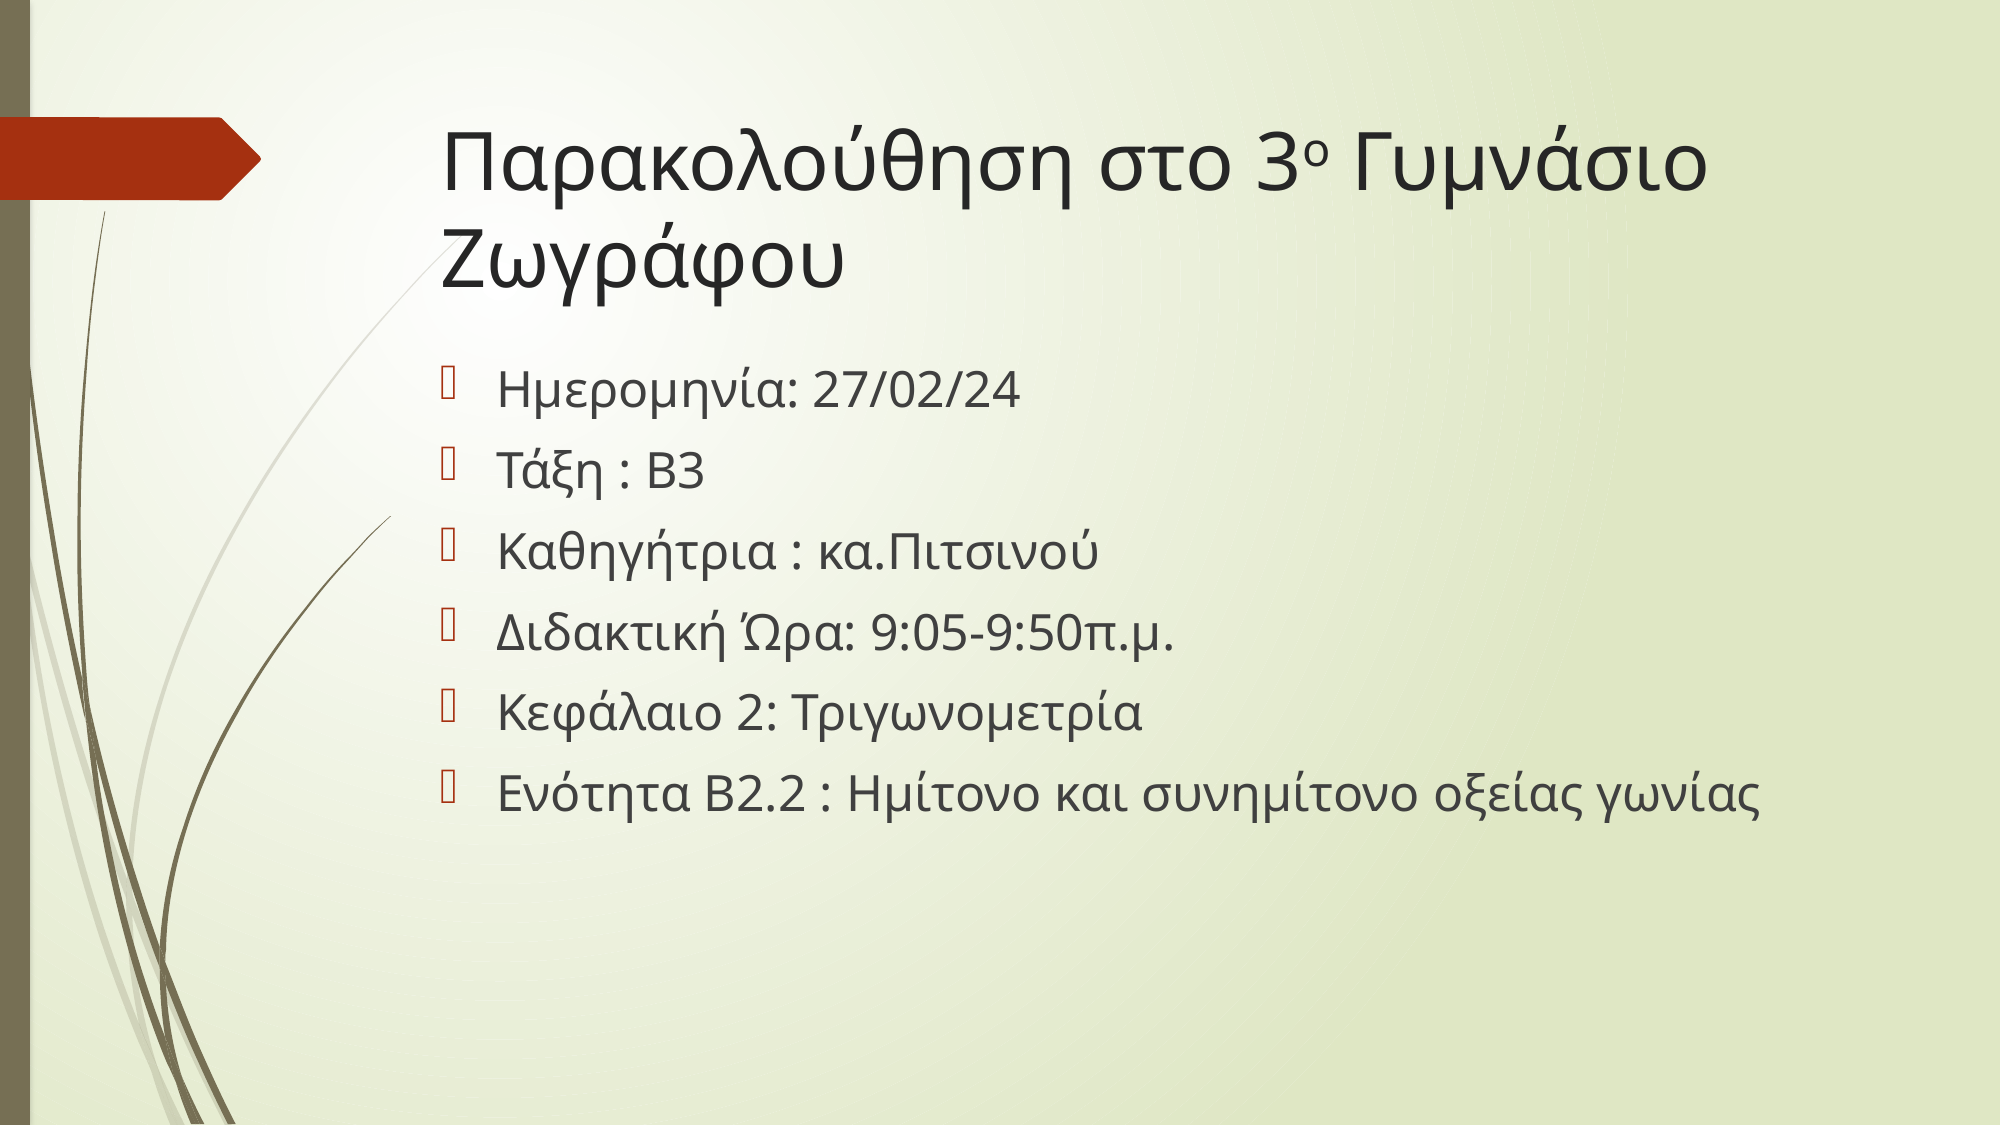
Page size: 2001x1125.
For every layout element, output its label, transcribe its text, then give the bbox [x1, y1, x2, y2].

title Παρακολούθηση στο 3ο Γυμνάσιο Ζωγράφου [425, 102, 1888, 313]
list Ημερομηνία: 27/02/24 Τάξη : Β3 Καθηγήτρια : κα.Πιτσινού Διδακτική Ώρα: 9:05-9:50π.μ. Κεφάλαιο 2: Τριγωνομετρία Ενότητα Β2.2 : Ημίτονο και συνημίτονο οξείας γωνίας [424, 350, 1888, 842]
